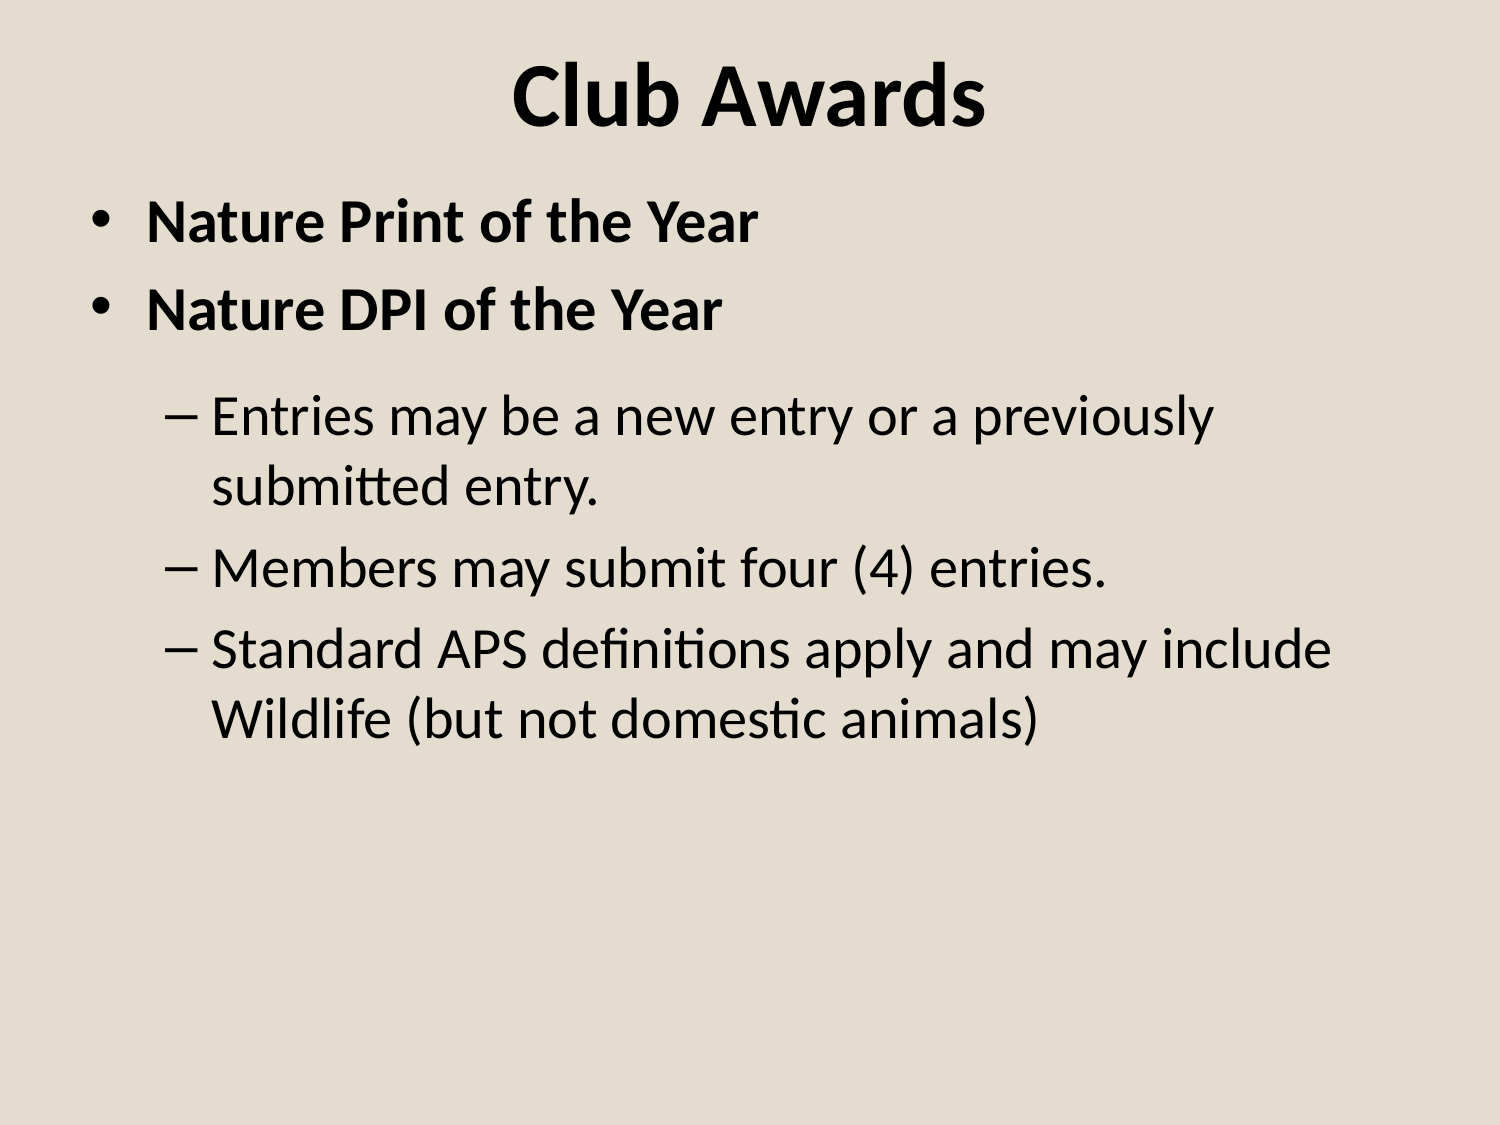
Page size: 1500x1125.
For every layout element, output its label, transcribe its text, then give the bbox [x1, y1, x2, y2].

list Nature Print of the Year Nature DPI of the Year Entries may be a new entry or a previously submitted entry. Members may submit four (4) entries. Standard APS definitions apply and may include Wildlife (but not domestic animals) [75, 172, 1447, 1125]
title Club Awards [75, 19, 1425, 161]
